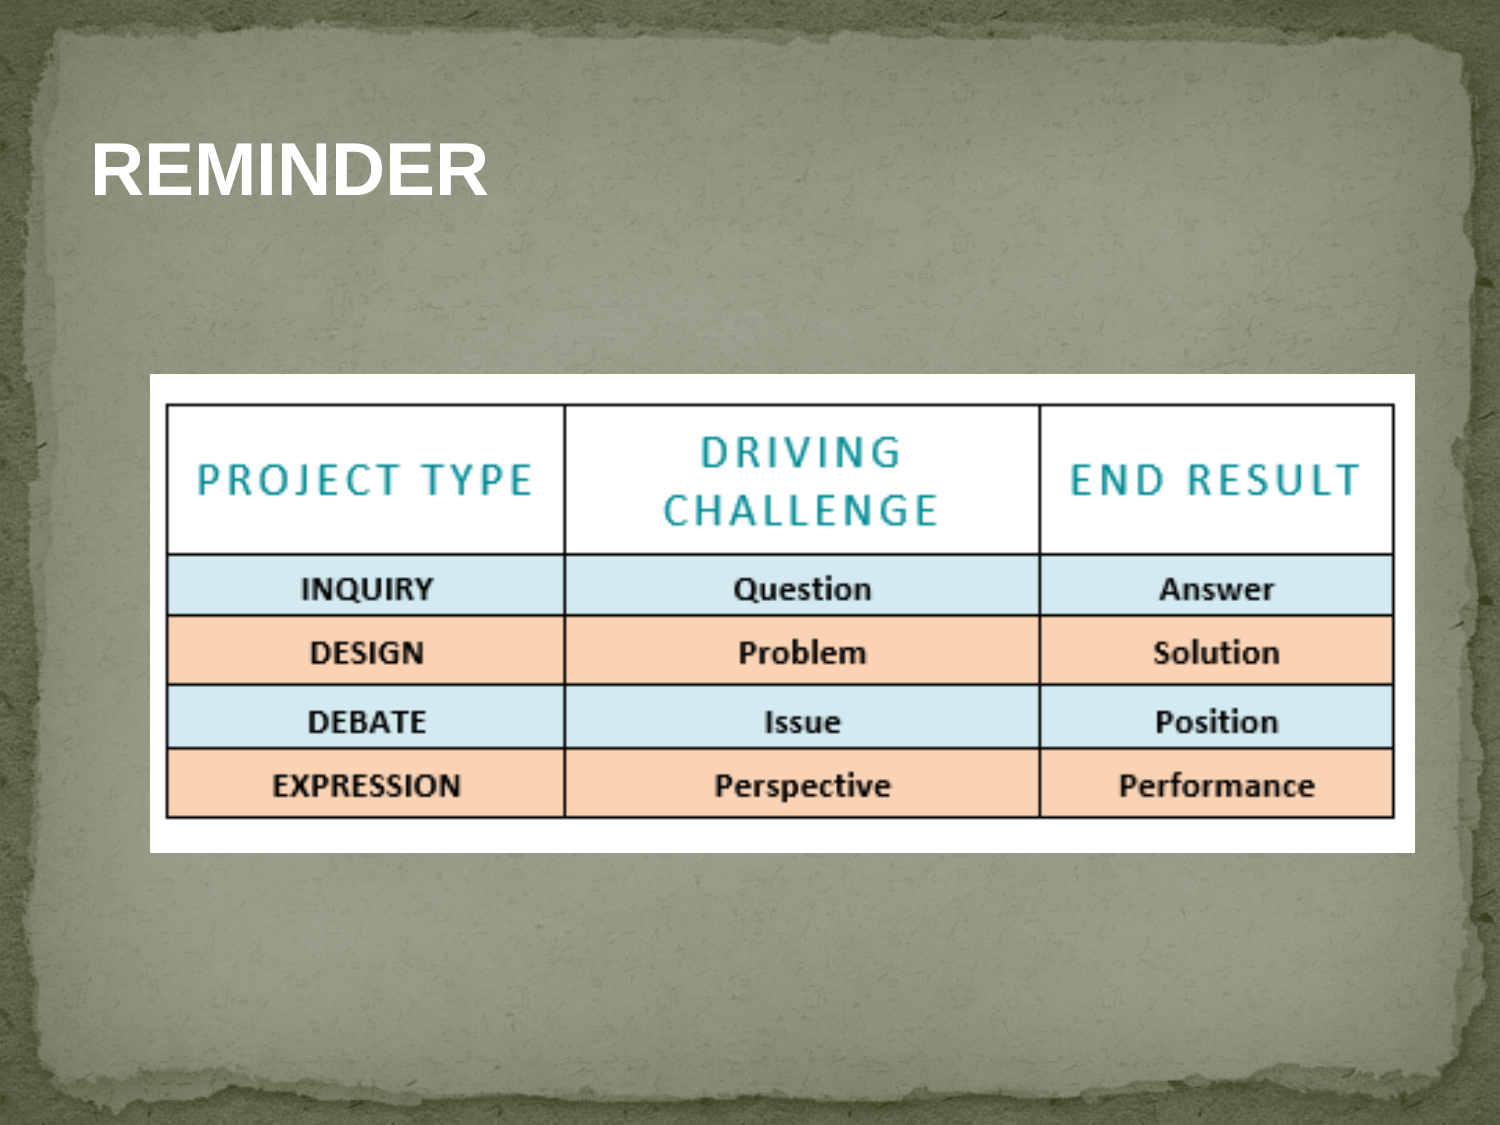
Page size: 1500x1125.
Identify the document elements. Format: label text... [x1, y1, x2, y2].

picture [0, 0, 1500, 1125]
title REMINDER [75, 24, 1425, 225]
